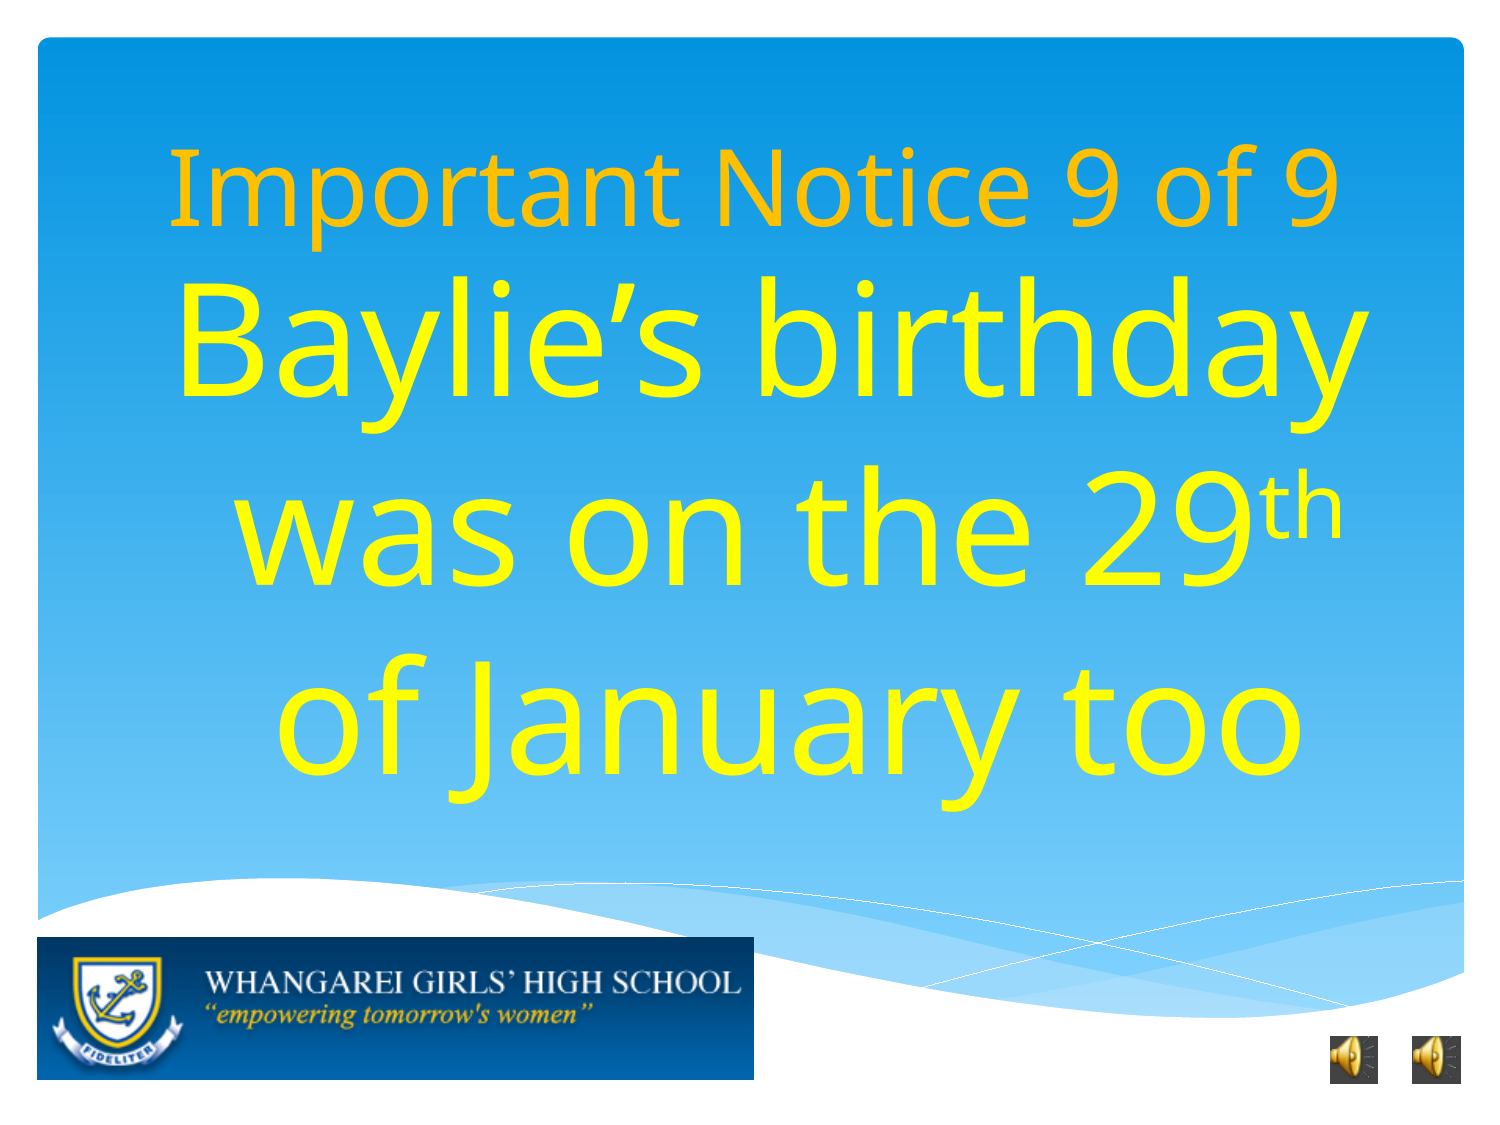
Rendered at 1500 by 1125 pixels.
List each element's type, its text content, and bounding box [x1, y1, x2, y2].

text_box Baylie’s birthday was on the 29th of January too [149, 231, 1391, 963]
picture [37, 937, 754, 1080]
picture [1411, 1034, 1462, 1086]
picture [1328, 1034, 1380, 1086]
text_box Important Notice 9 of 9 [149, 37, 1362, 255]
